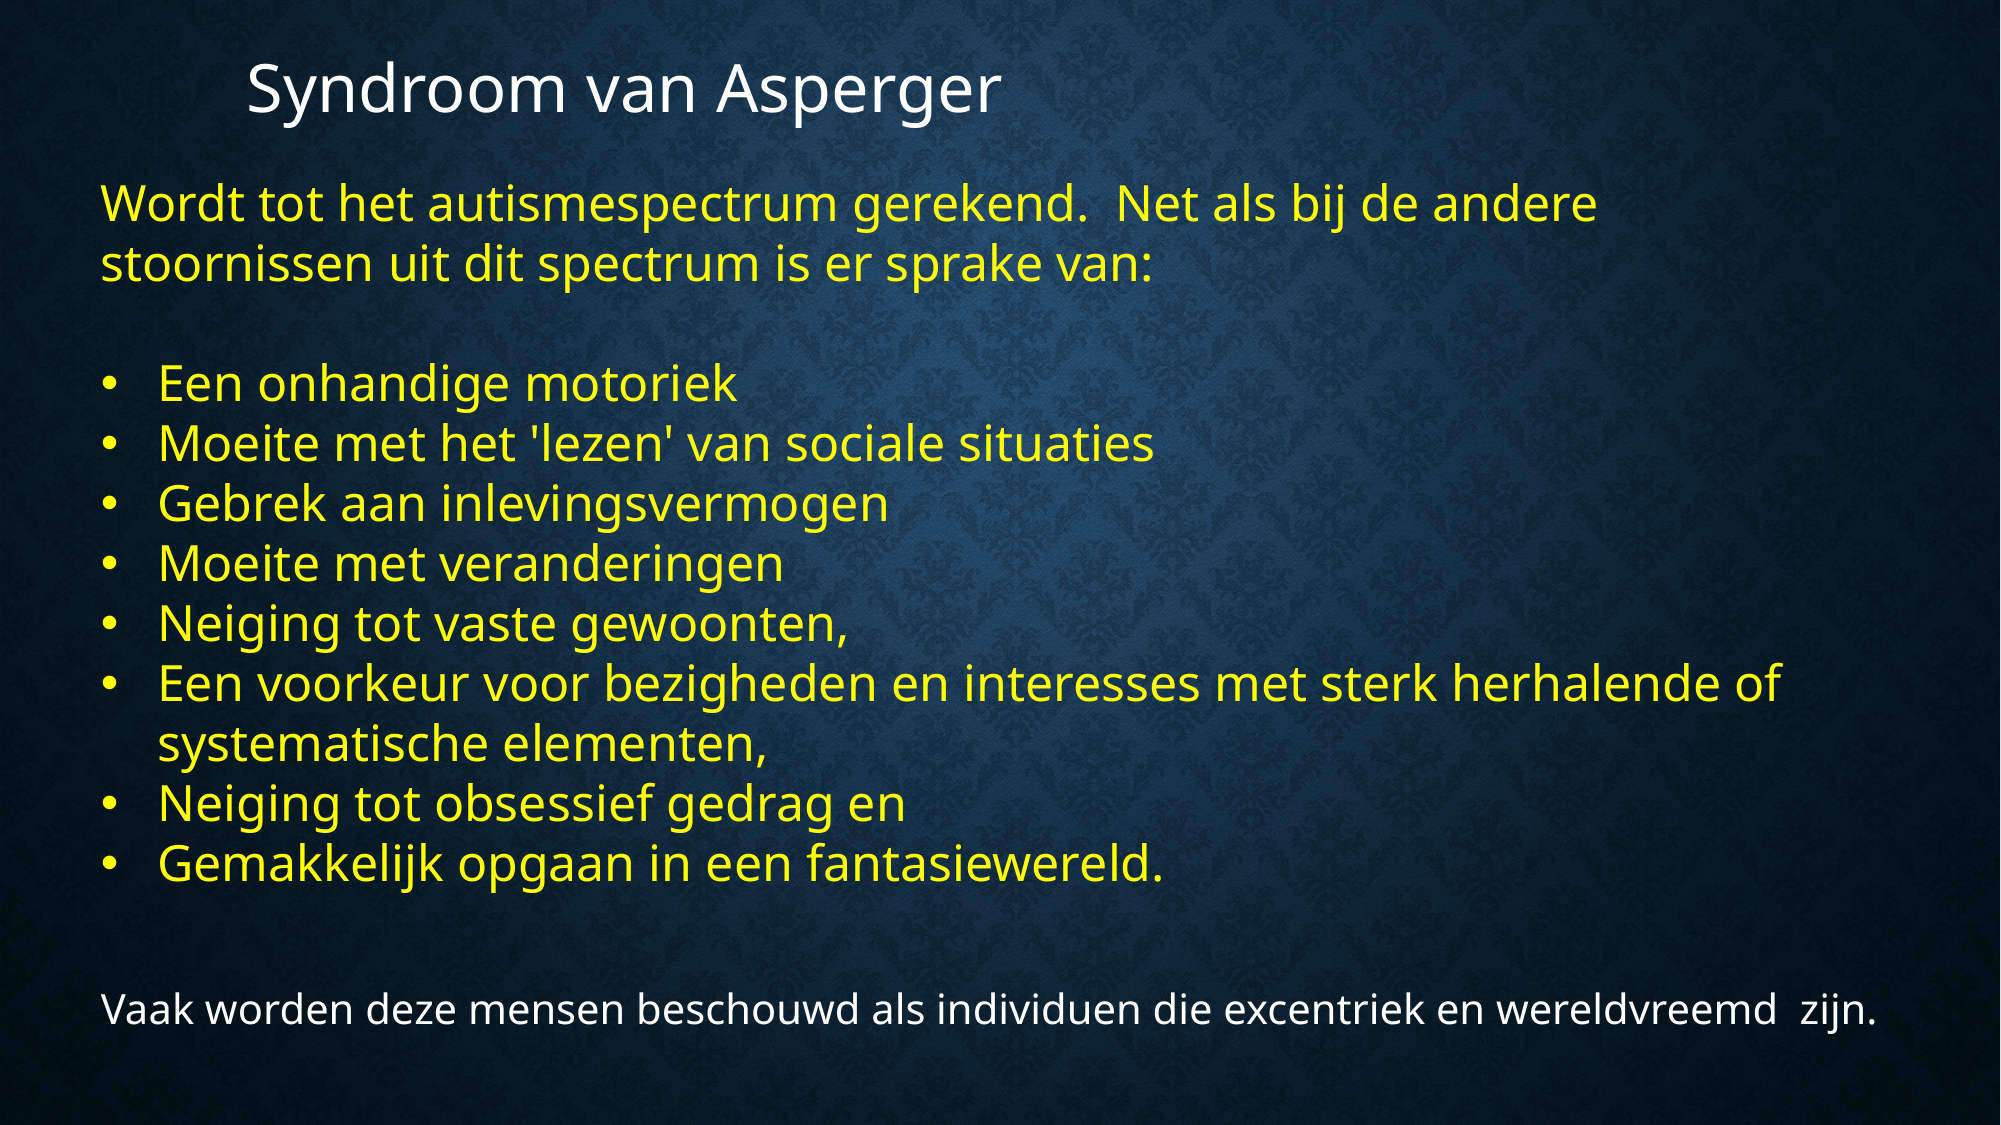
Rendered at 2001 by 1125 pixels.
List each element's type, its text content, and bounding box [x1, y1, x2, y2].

text_box Wordt tot het autismespectrum gerekend. Net als bij de andere stoornissen uit dit spectrum is er sprake van: Een onhandige motoriek Moeite met het 'lezen' van sociale situaties Gebrek aan inlevingsvermogen Moeite met veranderingen Neiging tot vaste gewoonten, Een voorkeur voor bezigheden en interesses met sterk herhalende of systematische elementen, Neiging tot obsessief gedrag en Gemakkelijk opgaan in een fantasiewereld. [86, 164, 1822, 900]
text_box Vaak worden deze mensen beschouwd als individuen die excentriek en wereldvreemd zijn. [86, 975, 1899, 1040]
text_box Syndroom van Asperger [231, 38, 1297, 134]
